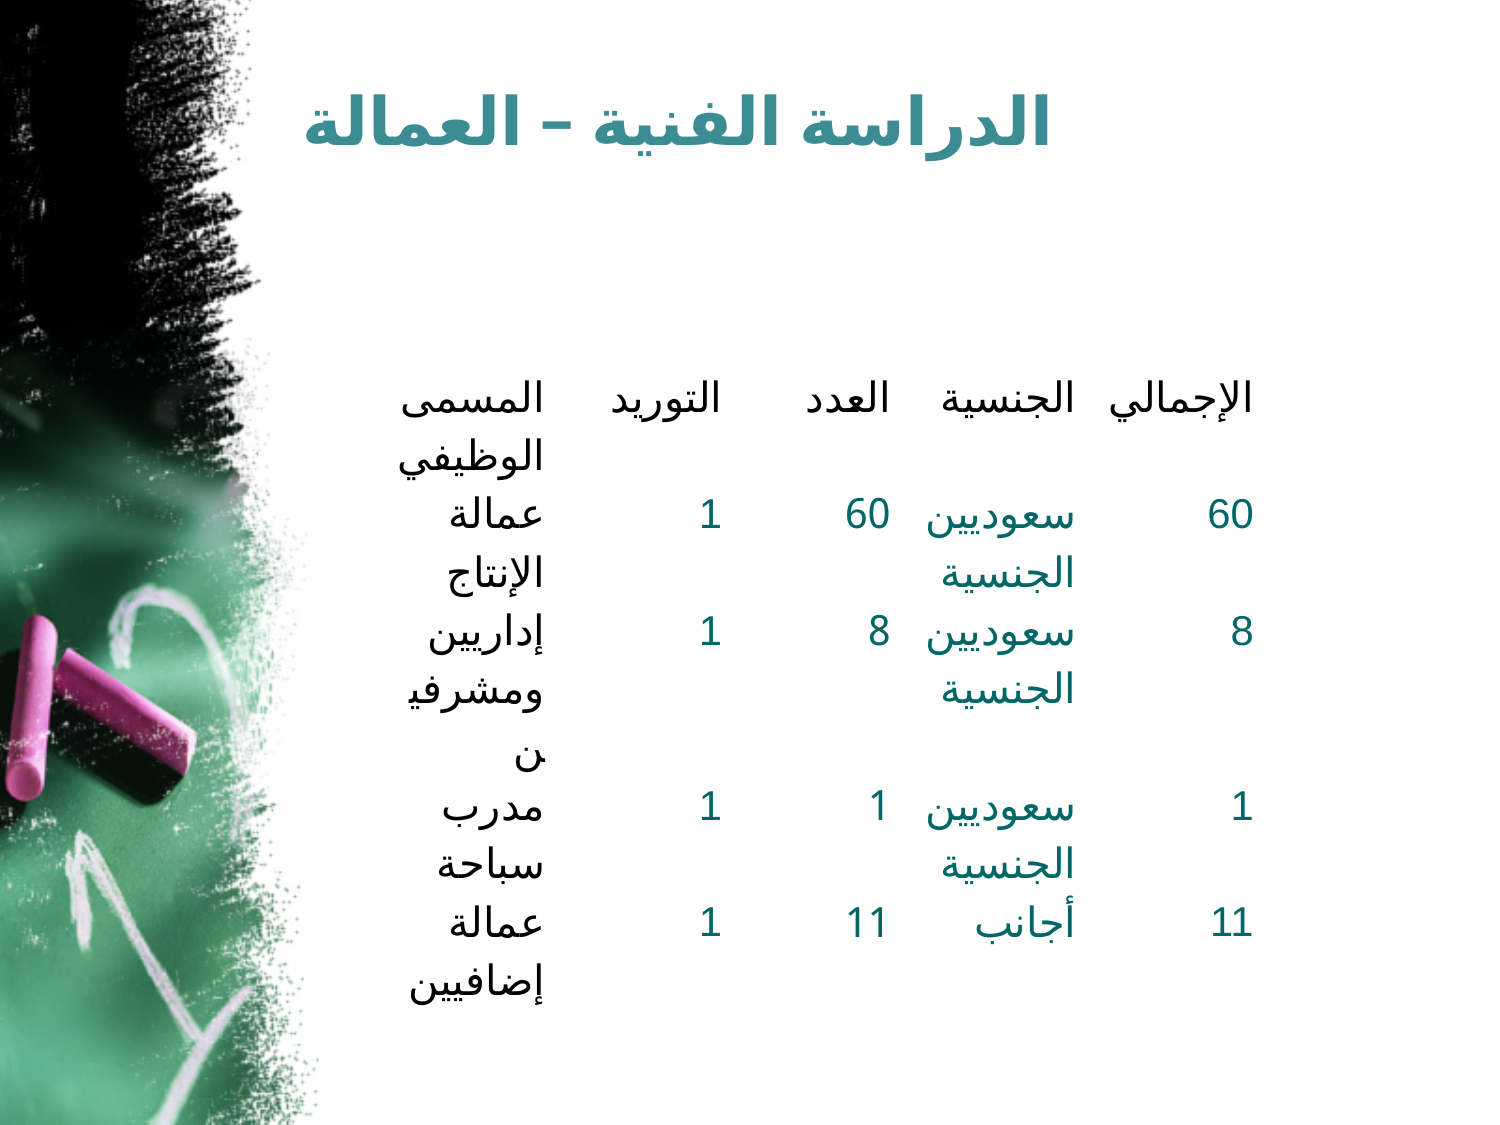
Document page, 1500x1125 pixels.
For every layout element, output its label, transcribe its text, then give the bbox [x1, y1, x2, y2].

table_header التوريد [556, 371, 733, 488]
table_cell 60 [1088, 488, 1265, 604]
title الدراسة الفنية – العمالة [287, 50, 1438, 188]
table_cell 1 [733, 779, 902, 896]
picture [0, 0, 1500, 1125]
table_cell 1 [556, 896, 733, 1013]
table_cell إداريين ومشرفين [379, 604, 556, 779]
table_cell 11 [733, 896, 902, 1013]
table_cell 8 [1088, 604, 1265, 779]
table_cell مدرب سباحة [379, 779, 556, 896]
table_cell سعوديين الجنسية [902, 604, 1088, 779]
table_cell عمالة الإنتاج [379, 488, 556, 604]
table_cell 1 [556, 779, 733, 896]
table_header الإجمالي [1088, 371, 1265, 488]
table_cell 1 [1088, 779, 1265, 896]
table_header المسمى الوظيفي [379, 371, 556, 488]
table_cell 11 [1088, 896, 1265, 1013]
table_header الجنسية [902, 371, 1088, 488]
table_cell 8 [733, 604, 902, 779]
table_header العدد [733, 371, 902, 488]
table_cell عمالة إضافيين [379, 896, 556, 1013]
table_cell سعوديين الجنسية [902, 488, 1088, 604]
table_cell 1 [556, 604, 733, 779]
table_cell أجانب [902, 896, 1088, 1013]
table_cell 60 [733, 488, 902, 604]
table_cell 1 [556, 488, 733, 604]
table_cell سعوديين الجنسية [902, 779, 1088, 896]
